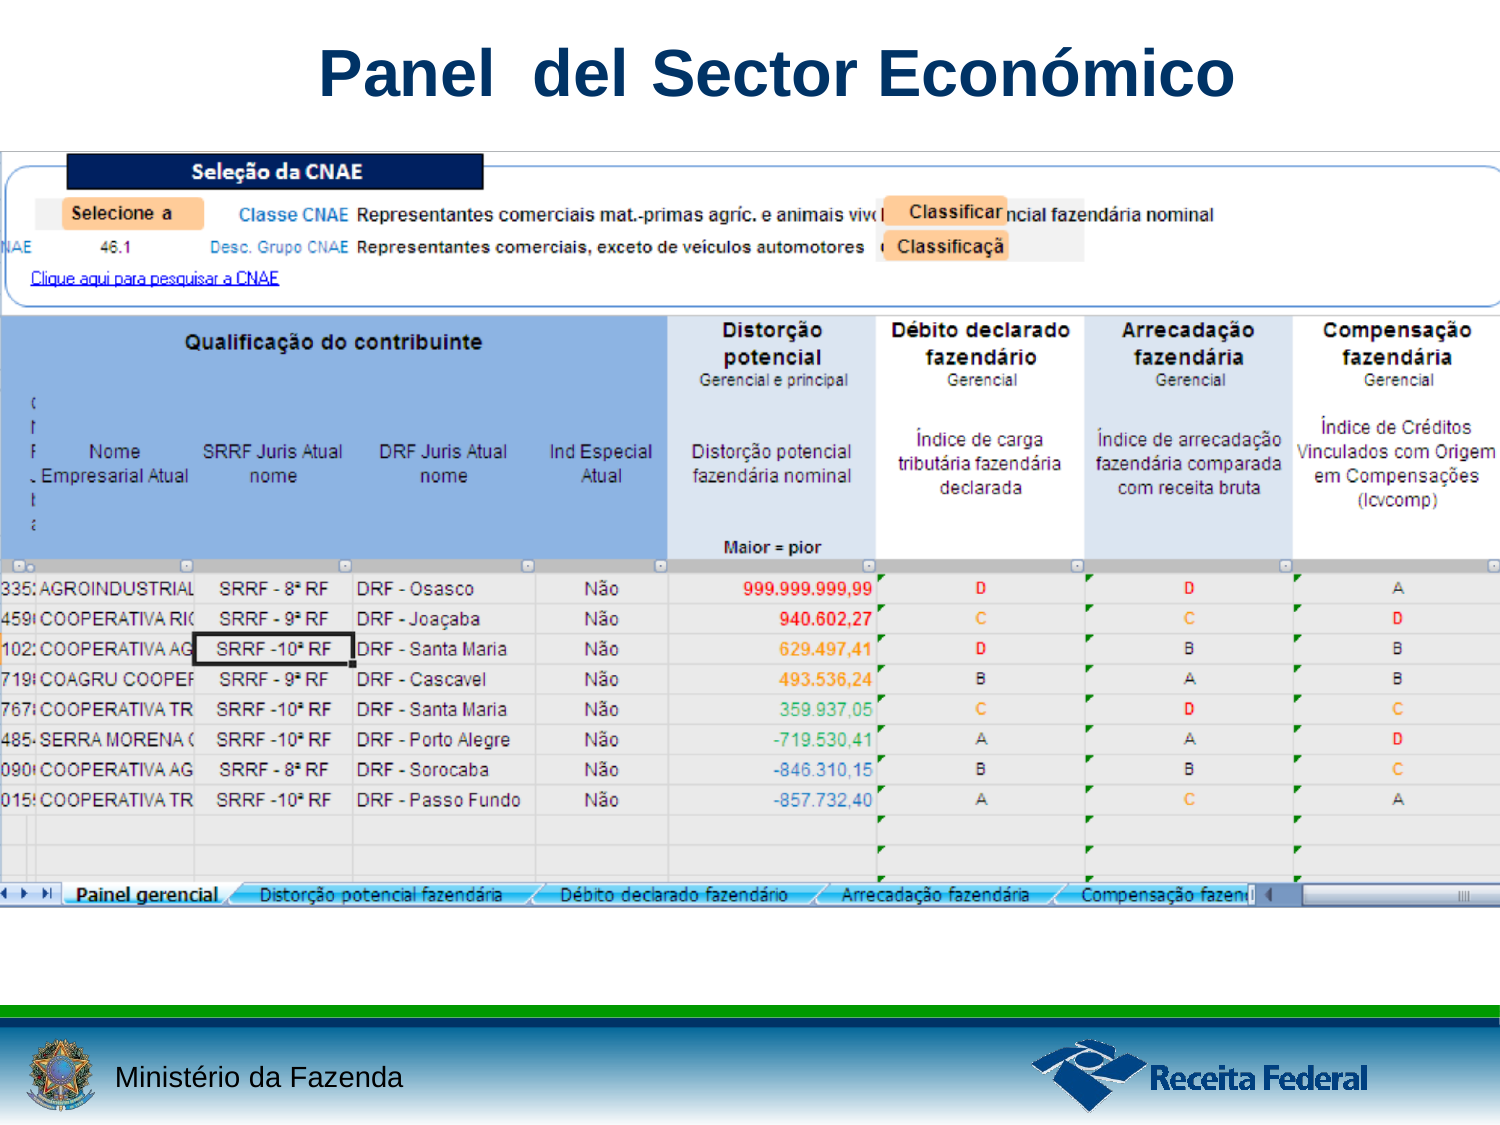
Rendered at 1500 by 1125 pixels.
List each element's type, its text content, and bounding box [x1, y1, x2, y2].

text_box Económico [819, 39, 1300, 111]
text_box [1146, 1058, 1375, 1098]
text_box [1029, 1037, 1149, 1117]
text_box Ministério da Fazenda [112, 1061, 409, 1095]
text_box del [530, 39, 630, 111]
text_box [24, 1025, 97, 1125]
text_box [0, 1011, 1500, 1017]
text_box [0, 0, 1500, 941]
text_box Panel [316, 39, 527, 111]
text_box [0, 1017, 1500, 1028]
text_box Sector [630, 39, 819, 111]
text_box [0, 1005, 1500, 1011]
